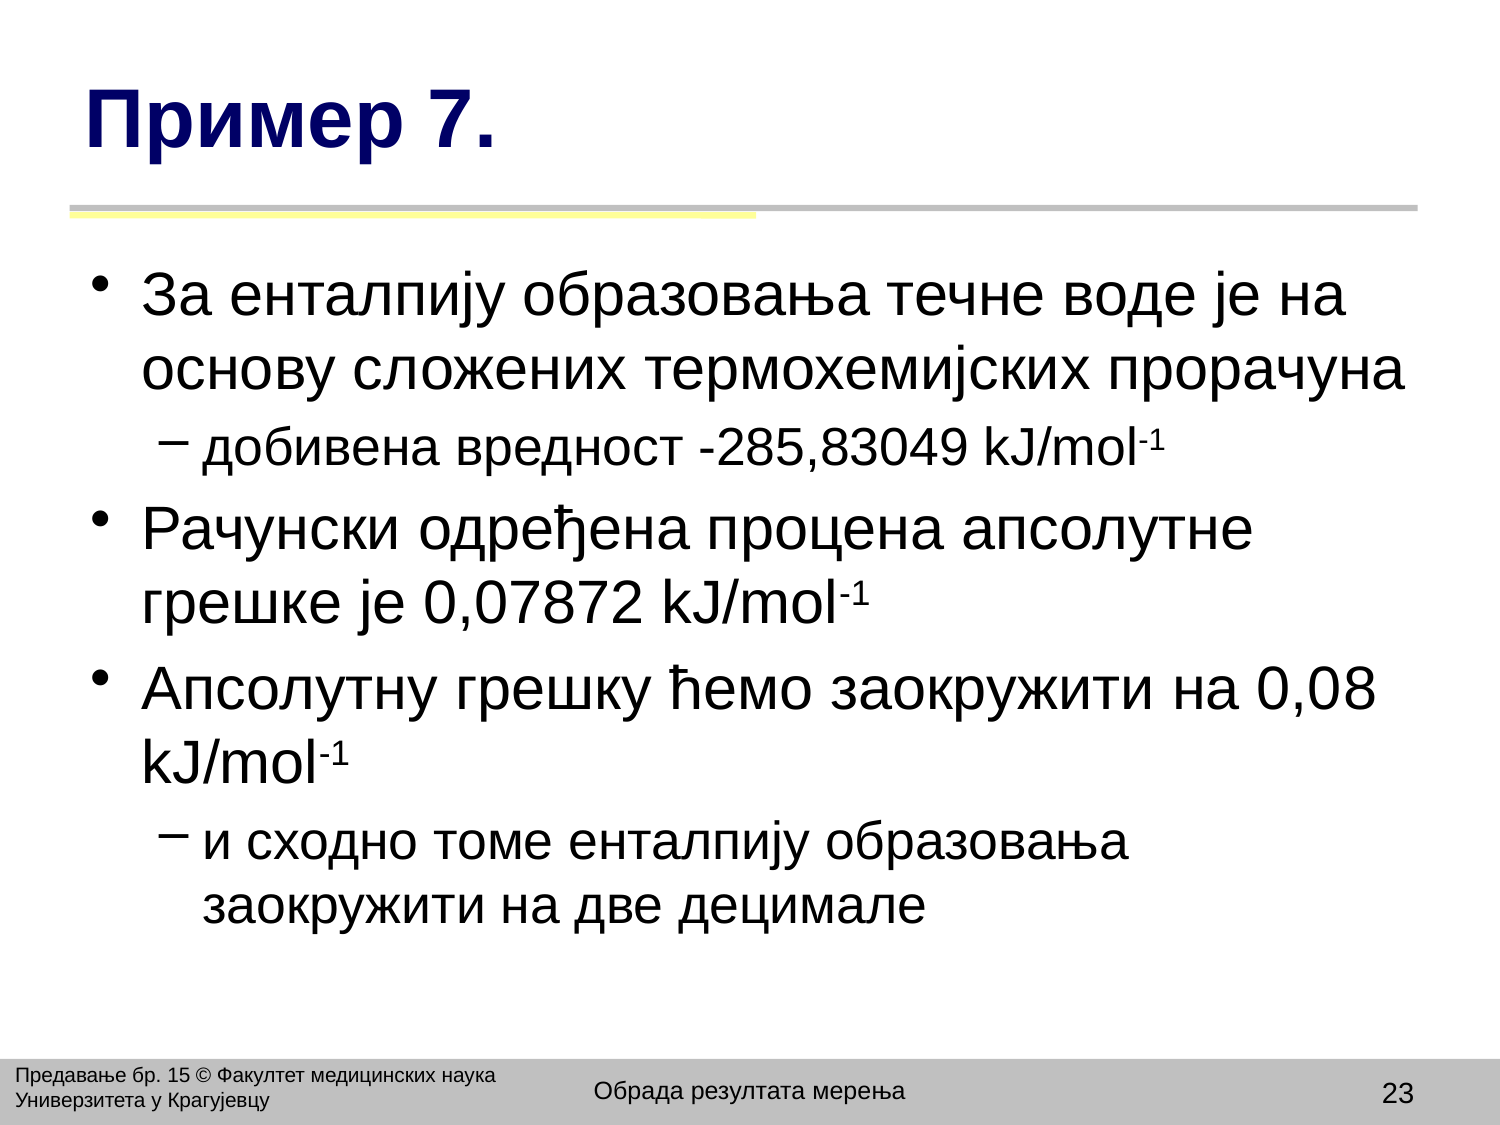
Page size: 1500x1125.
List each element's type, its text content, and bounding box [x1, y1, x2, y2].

slide_number Предавање бр. 15 © Факултет медицинских наука Универзитета у Крагујевцу [0, 1053, 631, 1108]
title Пример 7. [69, 19, 1426, 208]
list За енталпију образовања течне воде је на основу сложених термохемијских прорачуна добивена вредност -285,83049 kJ/mol-1 Рачунски одређена процена апсолутне грешке је 0,07872 kJ/mol-1 Апсолутну грешку ћемо заокружити на 0,08 kJ/mol-1 и сходно томе енталпију образовања заокружити на две децимале [74, 246, 1426, 1023]
slide_number 23 [1079, 1066, 1430, 1125]
footer Обрада резултата мерења [512, 1066, 988, 1125]
